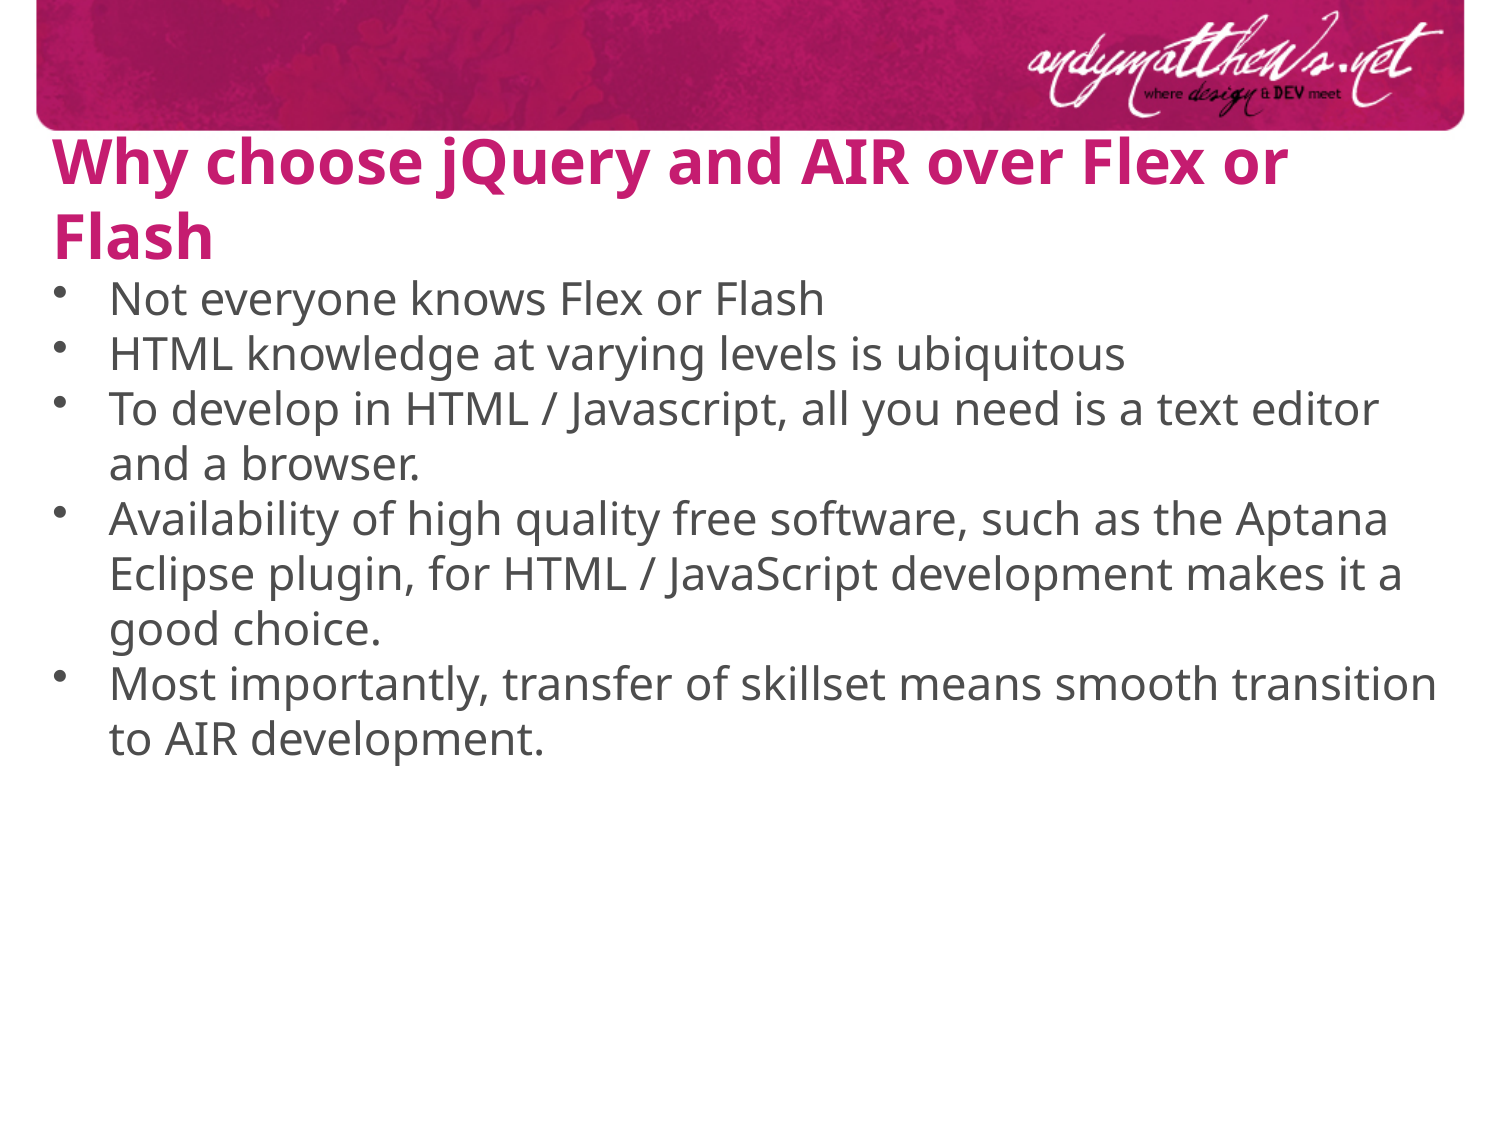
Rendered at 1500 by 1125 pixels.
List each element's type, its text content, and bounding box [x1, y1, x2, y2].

picture [0, 0, 1500, 1125]
text_box Not everyone knows Flex or Flash HTML knowledge at varying levels is ubiquitous To develop in HTML / Javascript, all you need is a text editor and a browser. Availability of high quality free software, such as the Aptana Eclipse plugin, for HTML / JavaScript development makes it a good choice. Most importantly, transfer of skillset means smooth transition to AIR development. [37, 262, 1463, 1088]
text_box Why choose jQuery and AIR over Flex or Flash [37, 149, 1463, 244]
